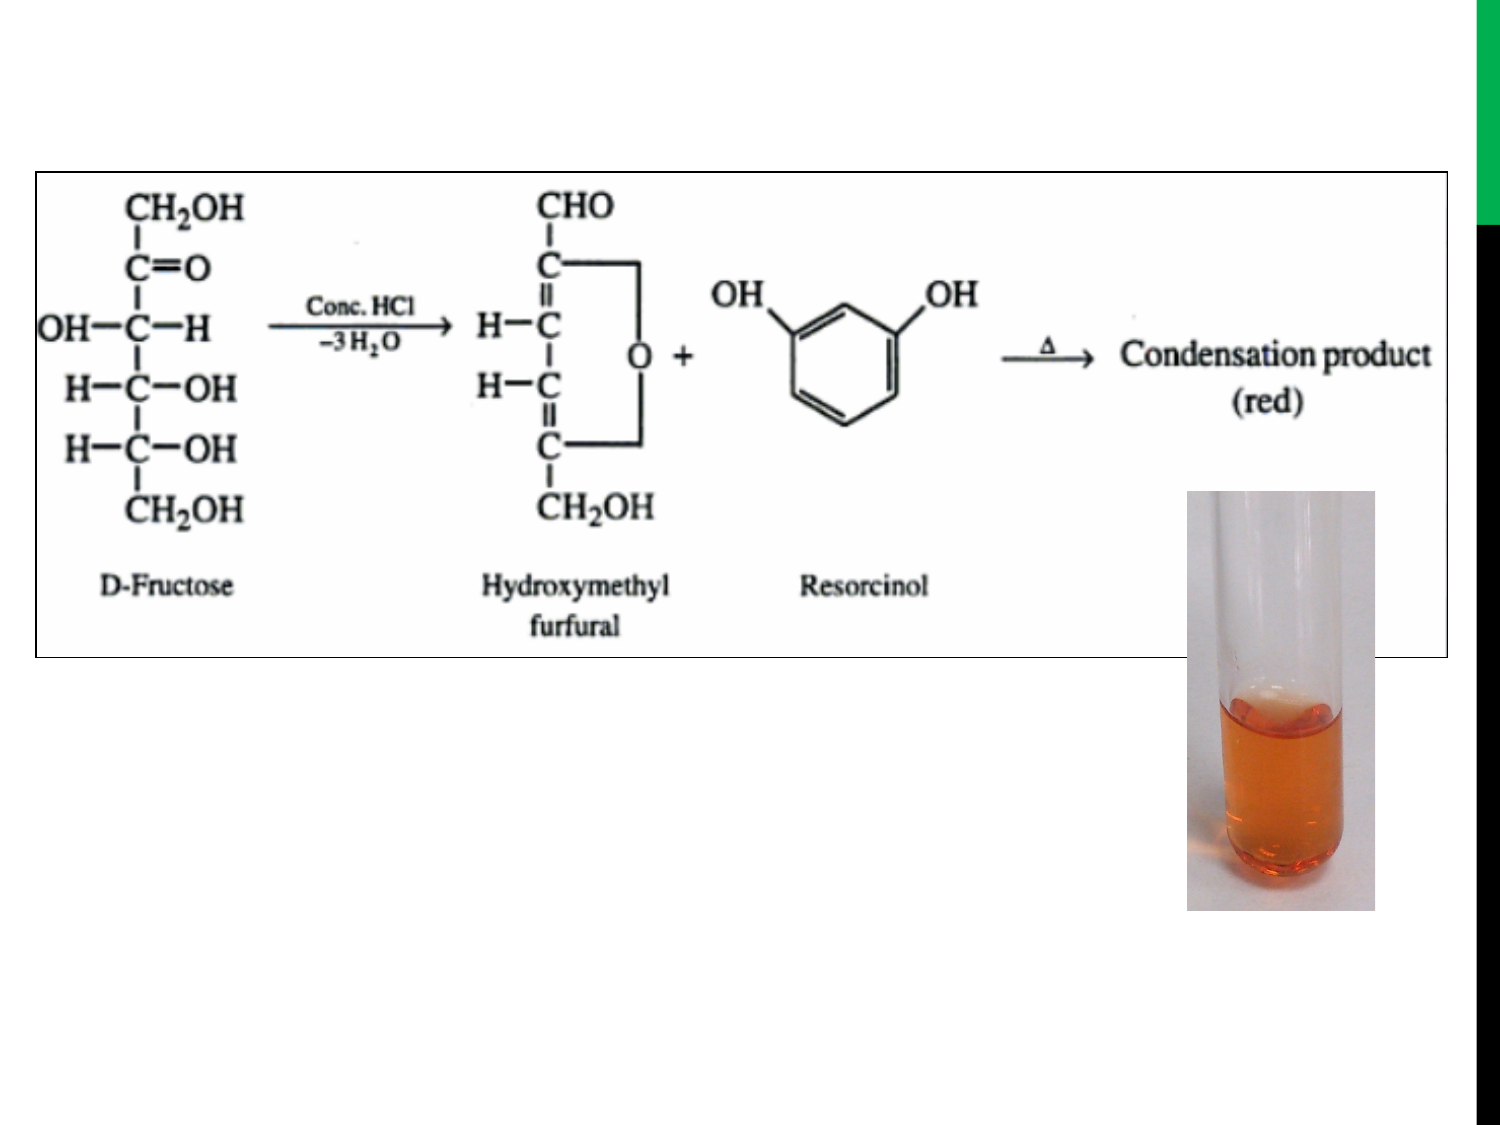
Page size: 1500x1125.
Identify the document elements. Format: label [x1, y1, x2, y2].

picture [36, 172, 1448, 912]
